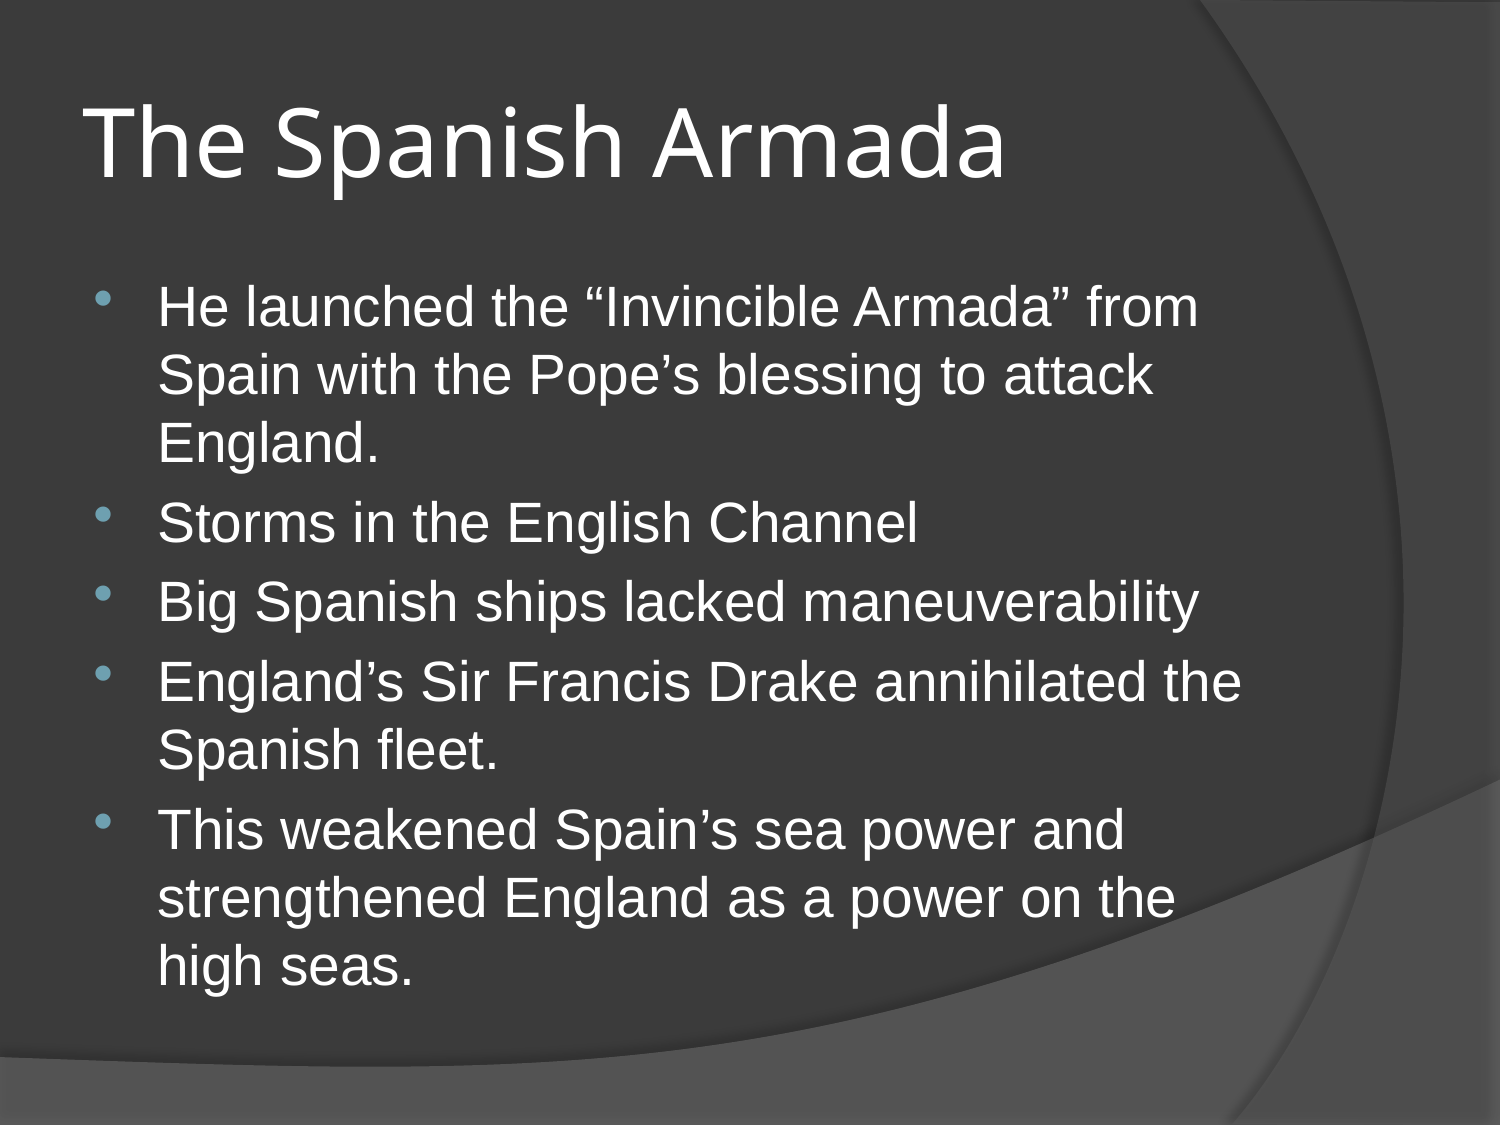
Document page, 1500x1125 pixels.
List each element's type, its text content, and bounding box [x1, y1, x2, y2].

list He launched the “Invincible Armada” from Spain with the Pope’s blessing to attack England. Storms in the English Channel Big Spanish ships lacked maneuverability England’s Sir Francis Drake annihilated the Spanish fleet. This weakened Spain’s sea power and strengthened England as a power on the high seas. [75, 262, 1300, 1005]
title The Spanish Armada [75, 45, 1300, 233]
